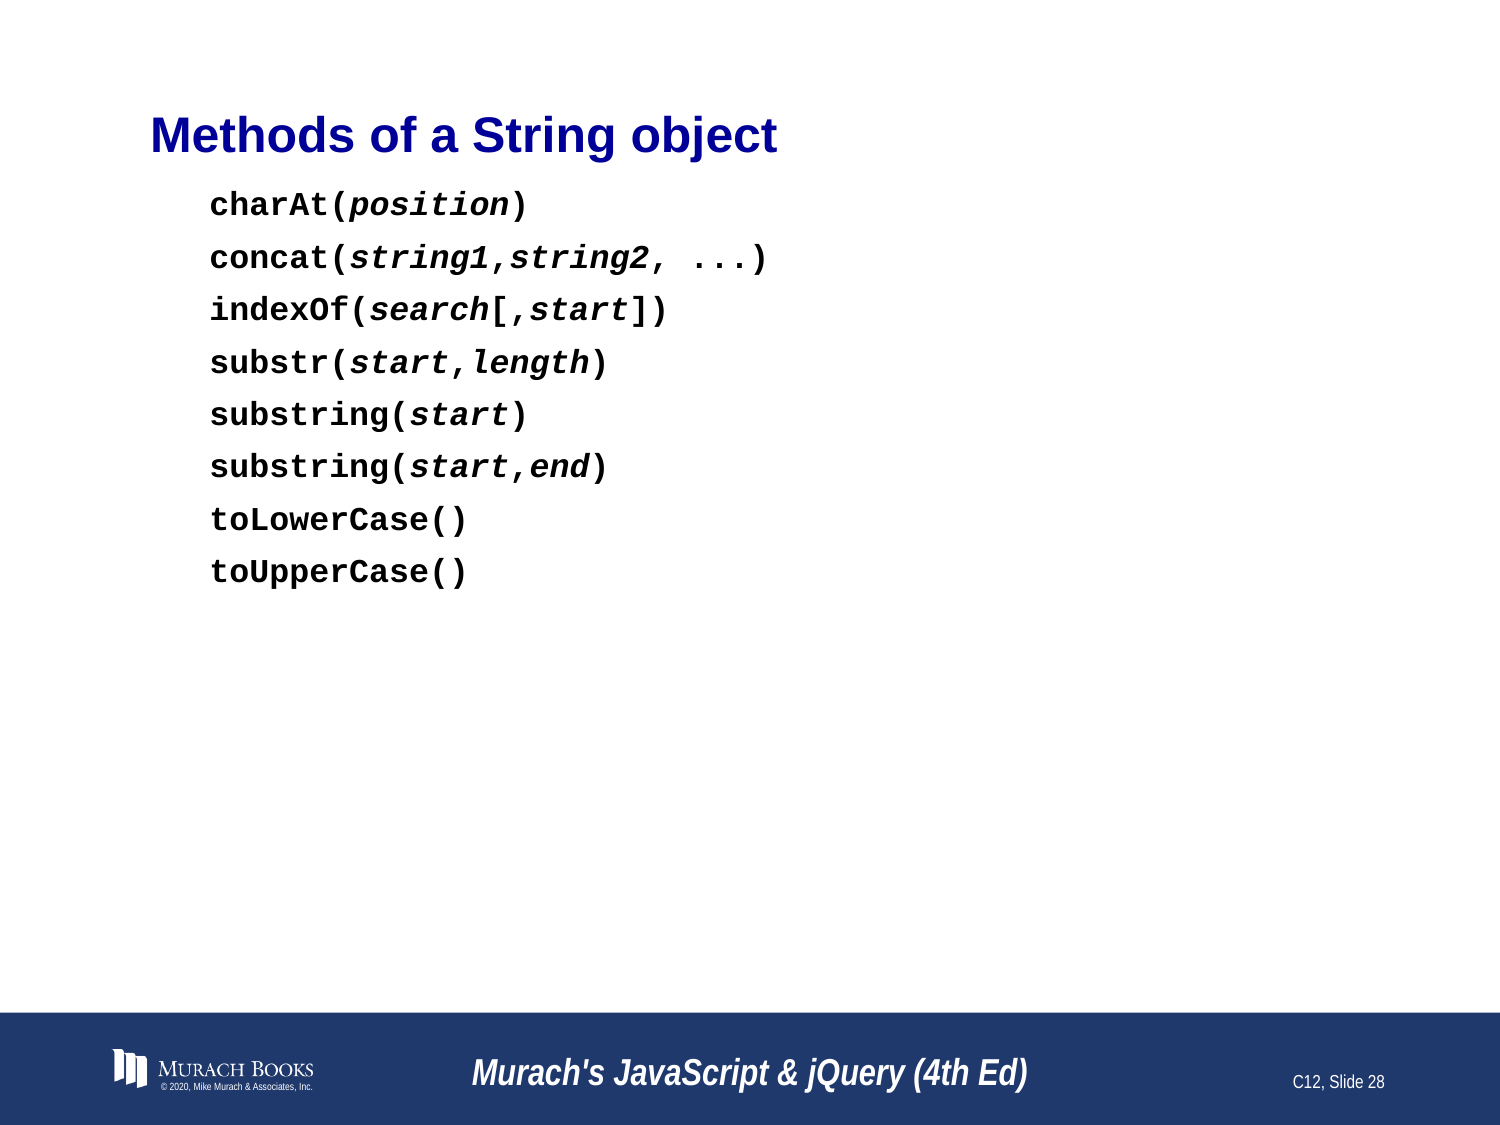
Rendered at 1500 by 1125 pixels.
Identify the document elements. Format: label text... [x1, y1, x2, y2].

title Methods of a String object [150, 102, 1350, 164]
list charAt(position) concat(string1,string2, ...) indexOf(search[,start]) substr(start,length) substring(start) substring(start,end) toLowerCase() toUpperCase() [137, 174, 1350, 975]
slide_number Murach's JavaScript & jQuery (4th Ed) [463, 1025, 1050, 1100]
footer © 2020, Mike Murach & Associates, Inc. [12, 1025, 463, 1100]
slide_number C12, Slide 28 [1087, 1025, 1400, 1100]
